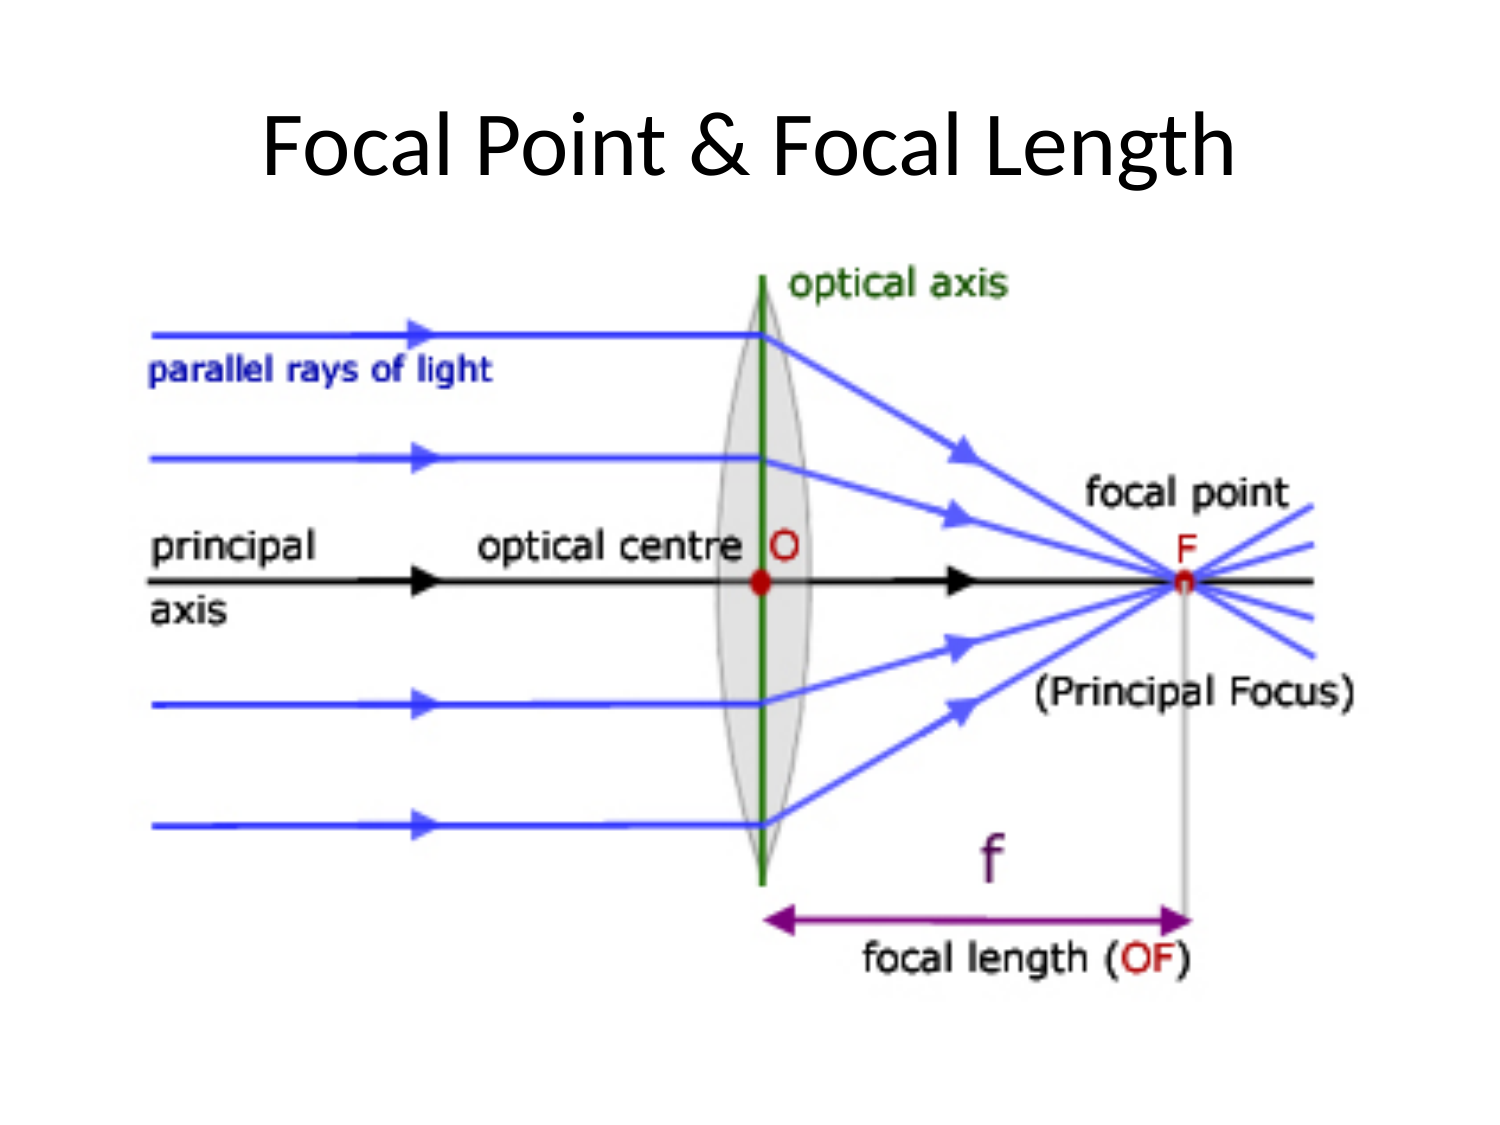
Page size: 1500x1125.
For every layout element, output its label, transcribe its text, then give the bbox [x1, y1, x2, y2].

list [74, 262, 1426, 1006]
title Focal Point & Focal Length [75, 45, 1425, 233]
